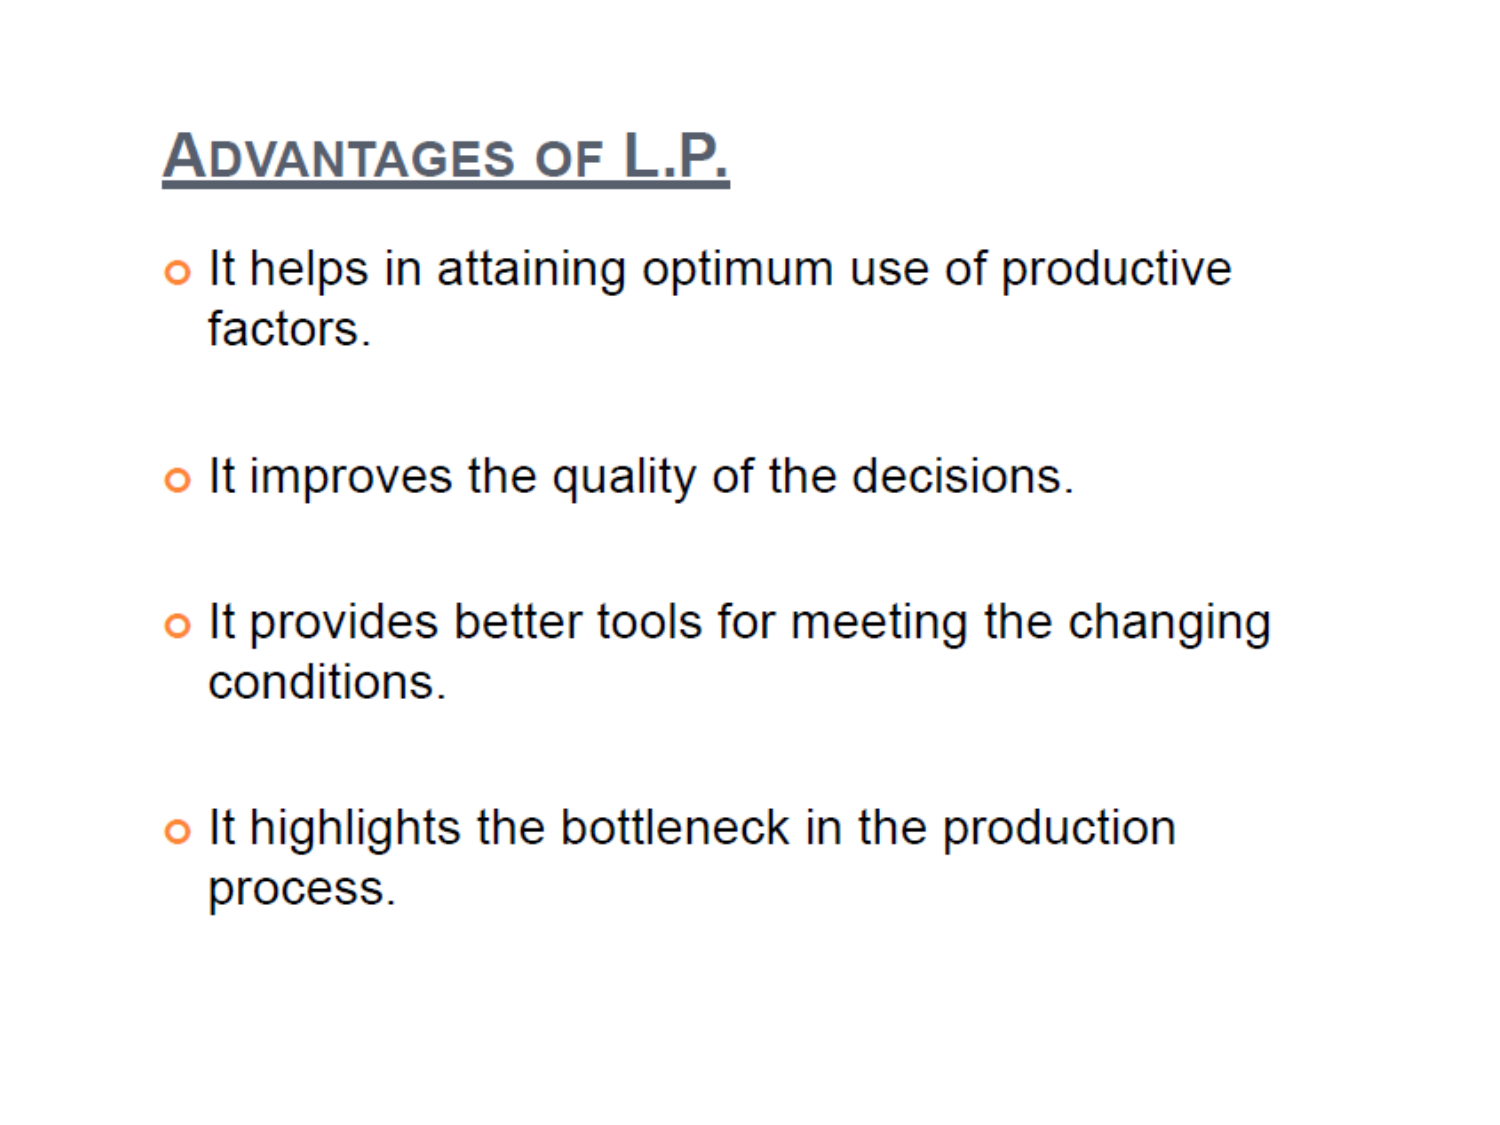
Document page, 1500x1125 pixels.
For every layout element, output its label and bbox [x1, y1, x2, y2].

picture [124, 99, 1338, 950]
